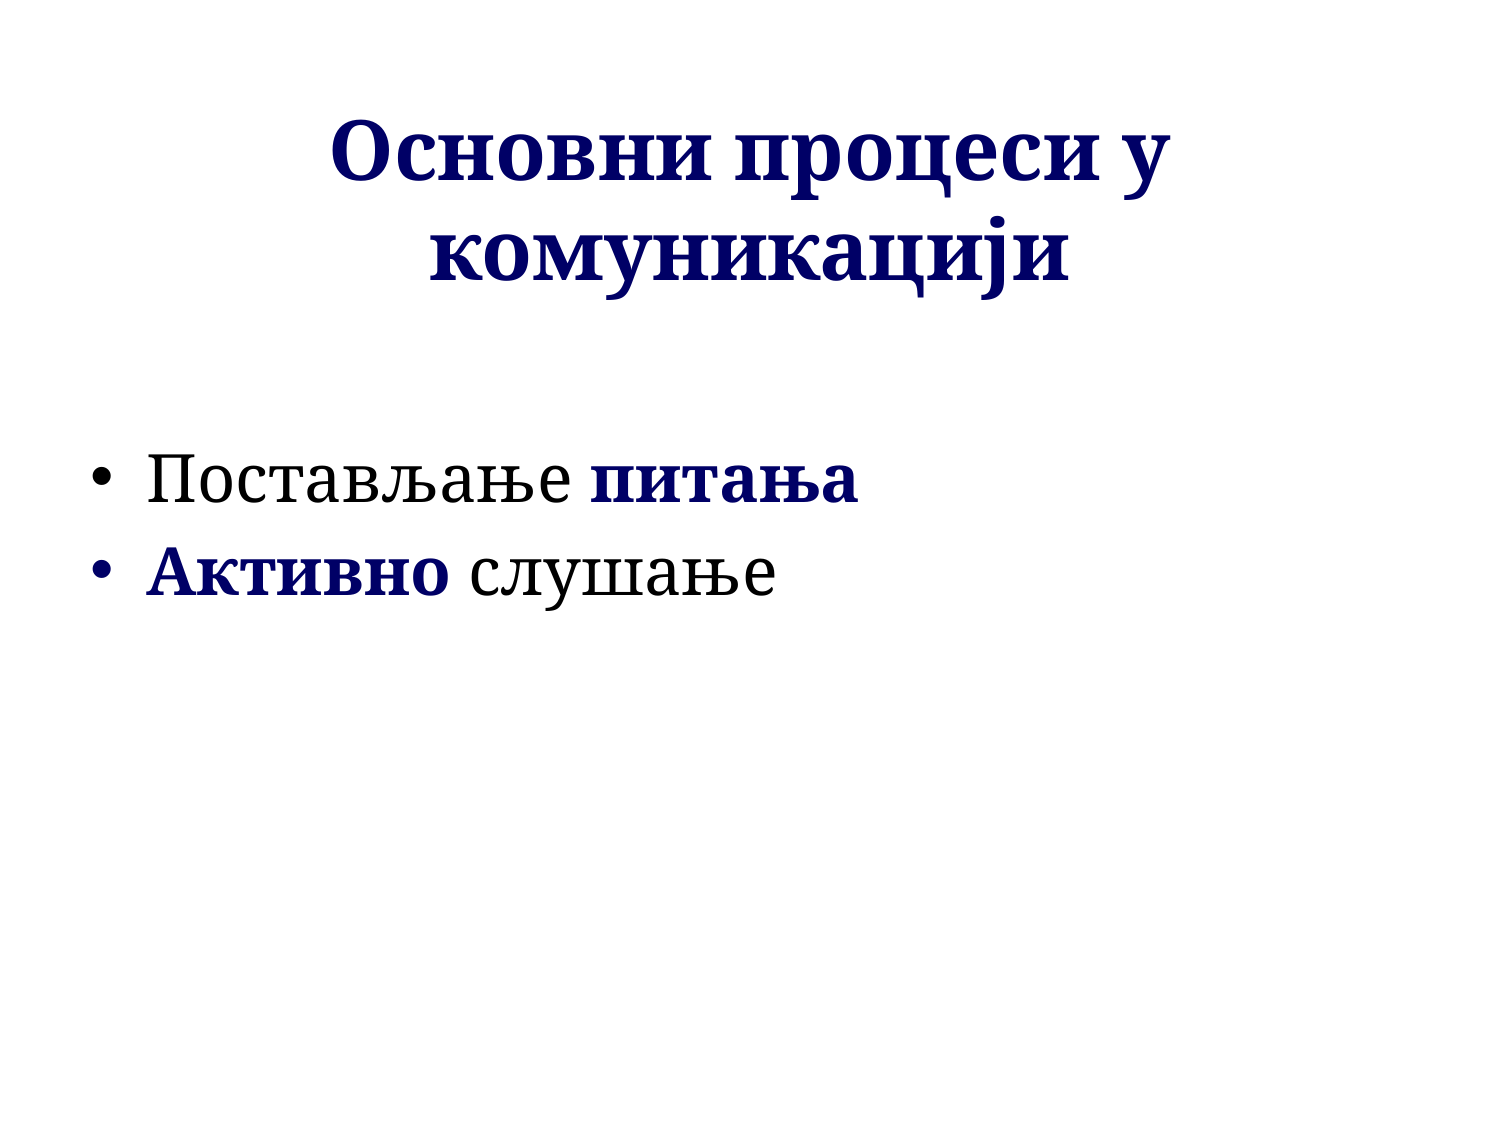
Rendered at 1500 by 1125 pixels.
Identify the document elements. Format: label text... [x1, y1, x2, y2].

title Основни процеси у комуникацији [75, 103, 1425, 291]
list Постављање питања Активно слушање [75, 427, 1425, 858]
